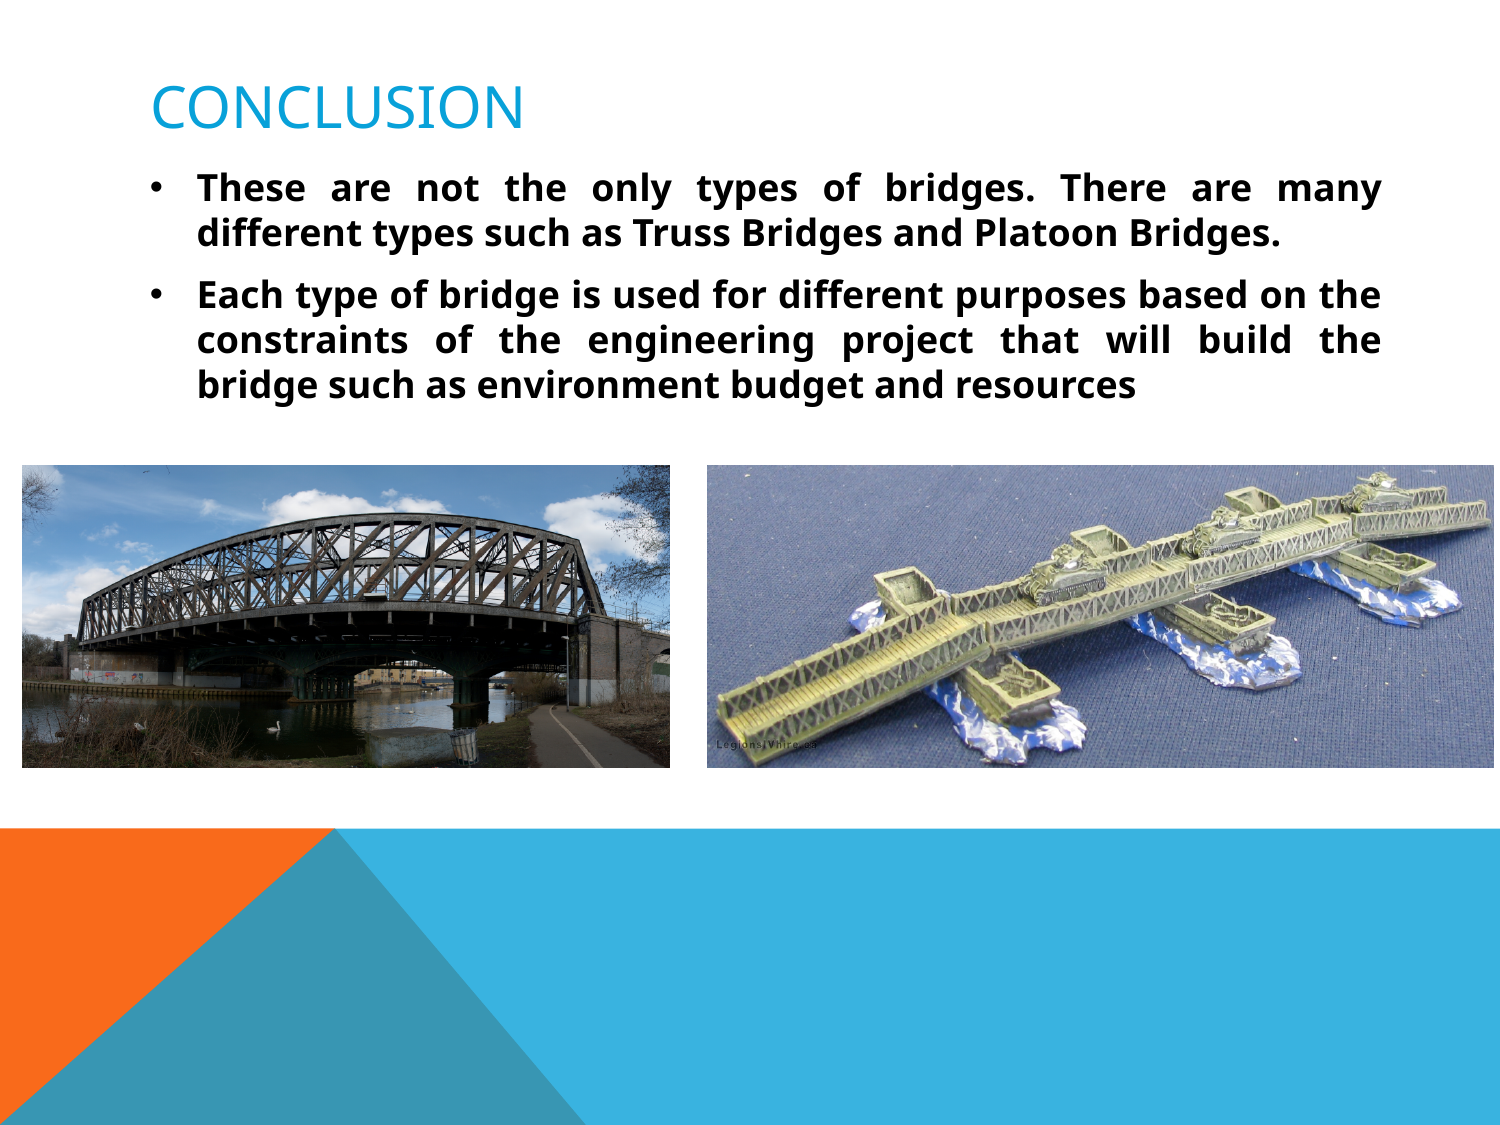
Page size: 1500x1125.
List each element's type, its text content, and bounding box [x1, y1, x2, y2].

picture [707, 464, 1495, 768]
picture [22, 464, 670, 768]
title conclusion [135, 60, 1369, 150]
text_box These are not the only types of bridges. There are many different types such as Truss Bridges and Platoon Bridges. Each type of bridge is used for different purposes based on the constraints of the engineering project that will build the bridge such as environment budget and resources [134, 156, 1399, 416]
